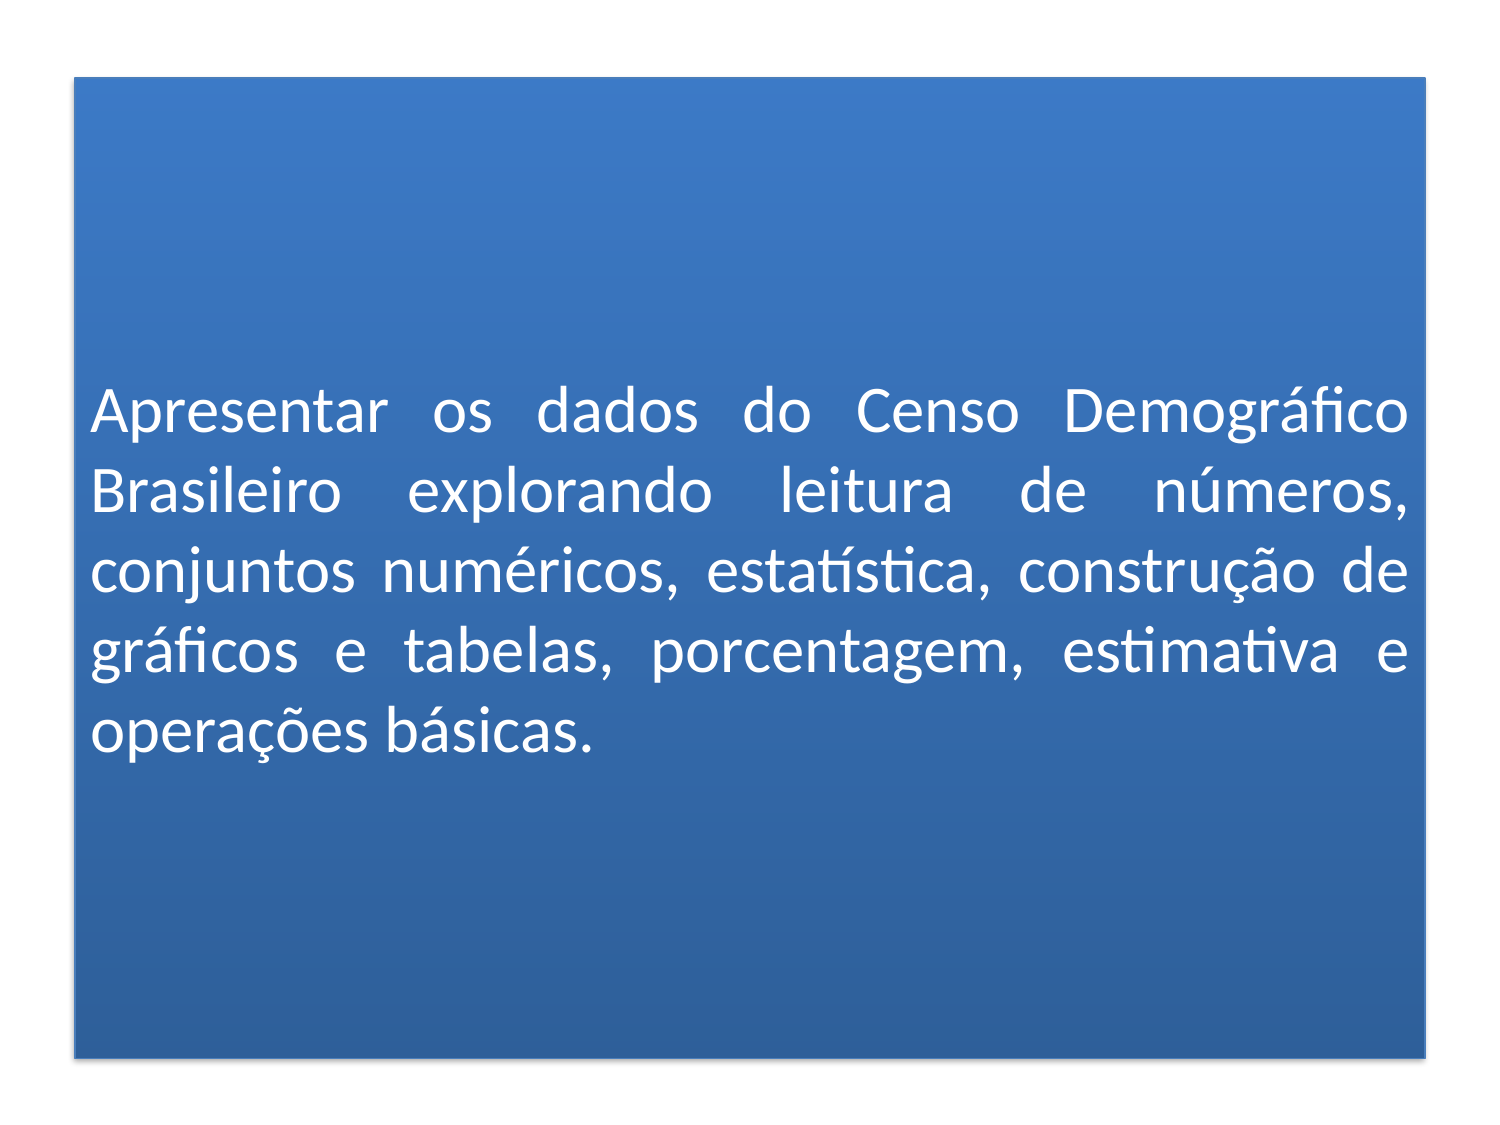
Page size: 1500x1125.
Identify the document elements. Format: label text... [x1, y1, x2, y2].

list Apresentar os dados do Censo Demográfico Brasileiro explorando leitura de números, conjuntos numéricos, estatística, construção de gráficos e tabelas, porcentagem, estimativa e operações básicas. [74, 77, 1426, 1059]
